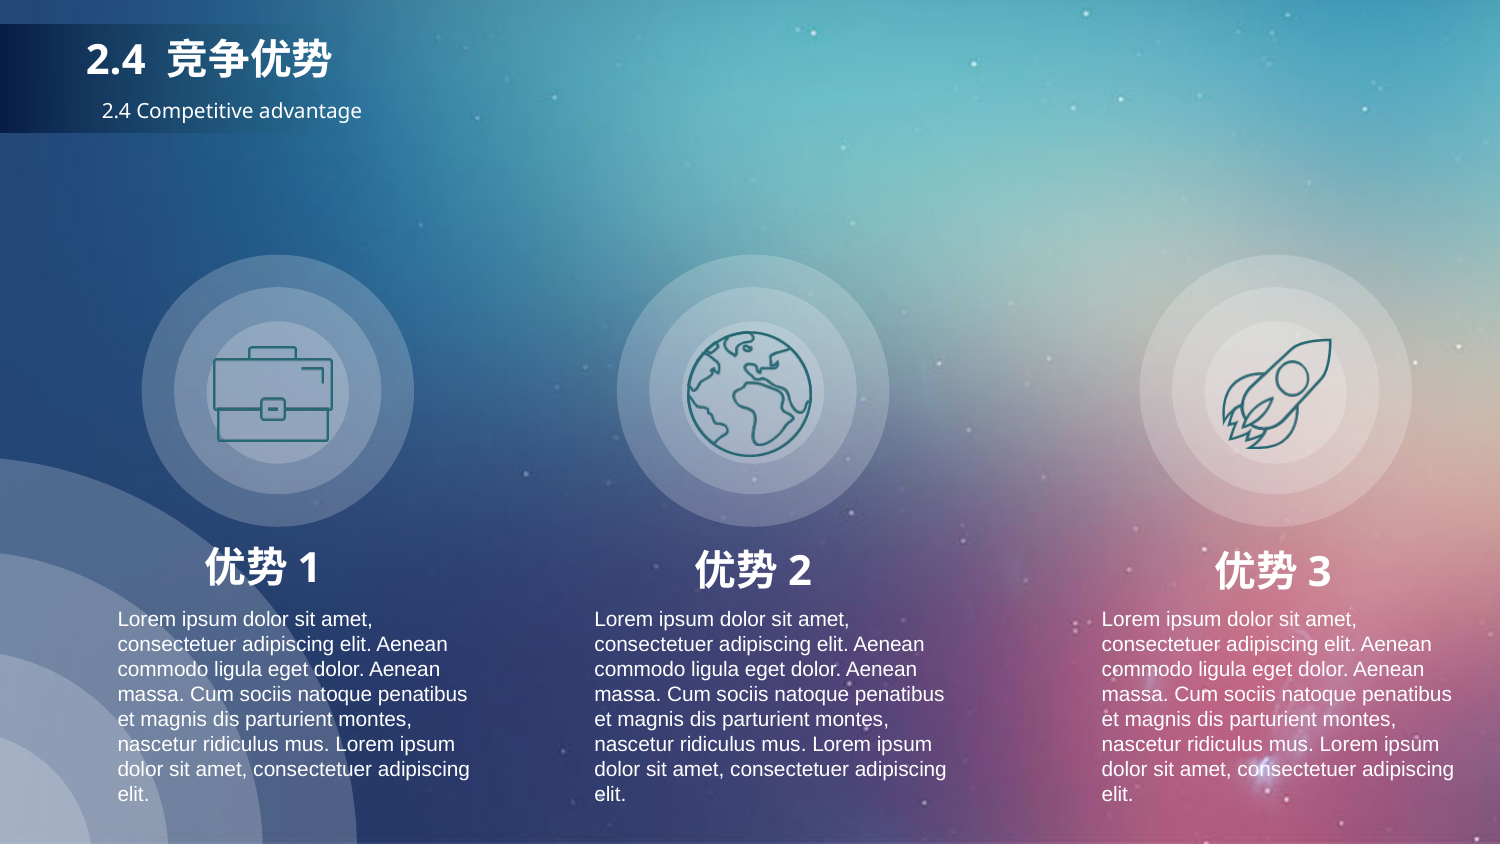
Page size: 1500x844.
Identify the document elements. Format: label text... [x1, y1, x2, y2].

text_box 2.4 Competitive advantage [87, 90, 378, 131]
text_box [141, 254, 415, 527]
text_box Lorem ipsum dolor sit amet, consectetuer adipiscing elit. Aenean commodo ligula eget dolor. Aenean massa. Cum sociis natoque penatibus et magnis dis parturient montes, nascetur ridiculus mus. Lorem ipsum dolor sit amet, consectetuer adipiscing elit. [579, 598, 977, 813]
text_box Lorem ipsum dolor sit amet, consectetuer adipiscing elit. Aenean commodo ligula eget dolor. Aenean massa. Cum sociis natoque penatibus et magnis dis parturient montes, nascetur ridiculus mus. Lorem ipsum dolor sit amet, consectetuer adipiscing elit. [1086, 598, 1484, 813]
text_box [0, 456, 358, 844]
text_box 2.4 竞争优势 [71, 25, 349, 91]
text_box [1139, 254, 1413, 527]
text_box [0, 24, 349, 133]
text_box 优势3 [1199, 537, 1347, 603]
text_box Lorem ipsum dolor sit amet, consectetuer adipiscing elit. Aenean commodo ligula eget dolor. Aenean massa. Cum sociis natoque penatibus et magnis dis parturient montes, nascetur ridiculus mus. Lorem ipsum dolor sit amet, consectetuer adipiscing elit. [362, 598, 500, 813]
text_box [616, 254, 890, 527]
text_box 优势2 [679, 536, 827, 601]
picture [0, 0, 1500, 844]
